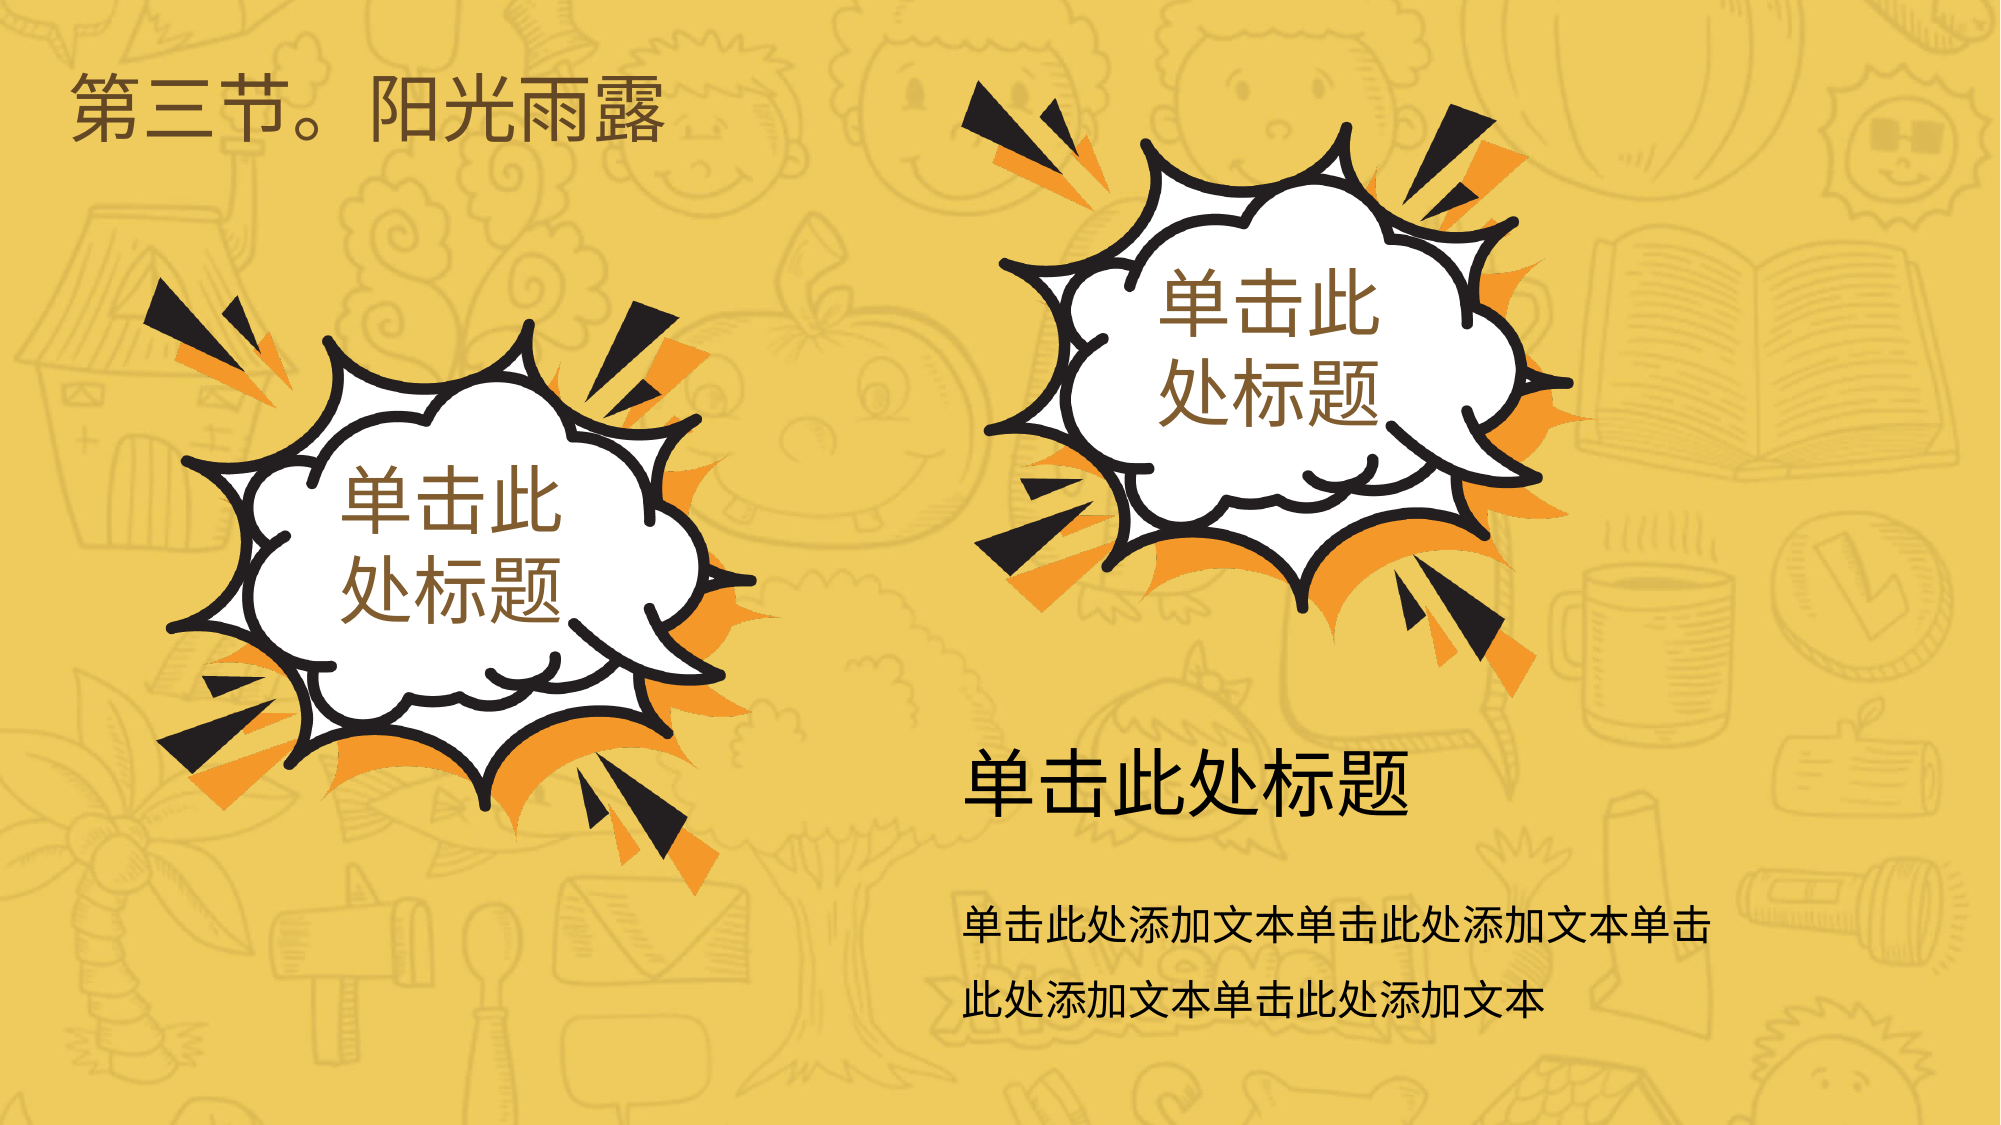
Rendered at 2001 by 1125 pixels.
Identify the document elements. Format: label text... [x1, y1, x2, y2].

text_box 单击此处标题 [946, 728, 1594, 834]
text_box 第三节。阳光雨露 [52, 54, 700, 159]
picture [0, 0, 2001, 1125]
text_box 单击此处添加文本单击此处添加文本单击此处添加文本单击此处添加文本 [946, 866, 1747, 1032]
